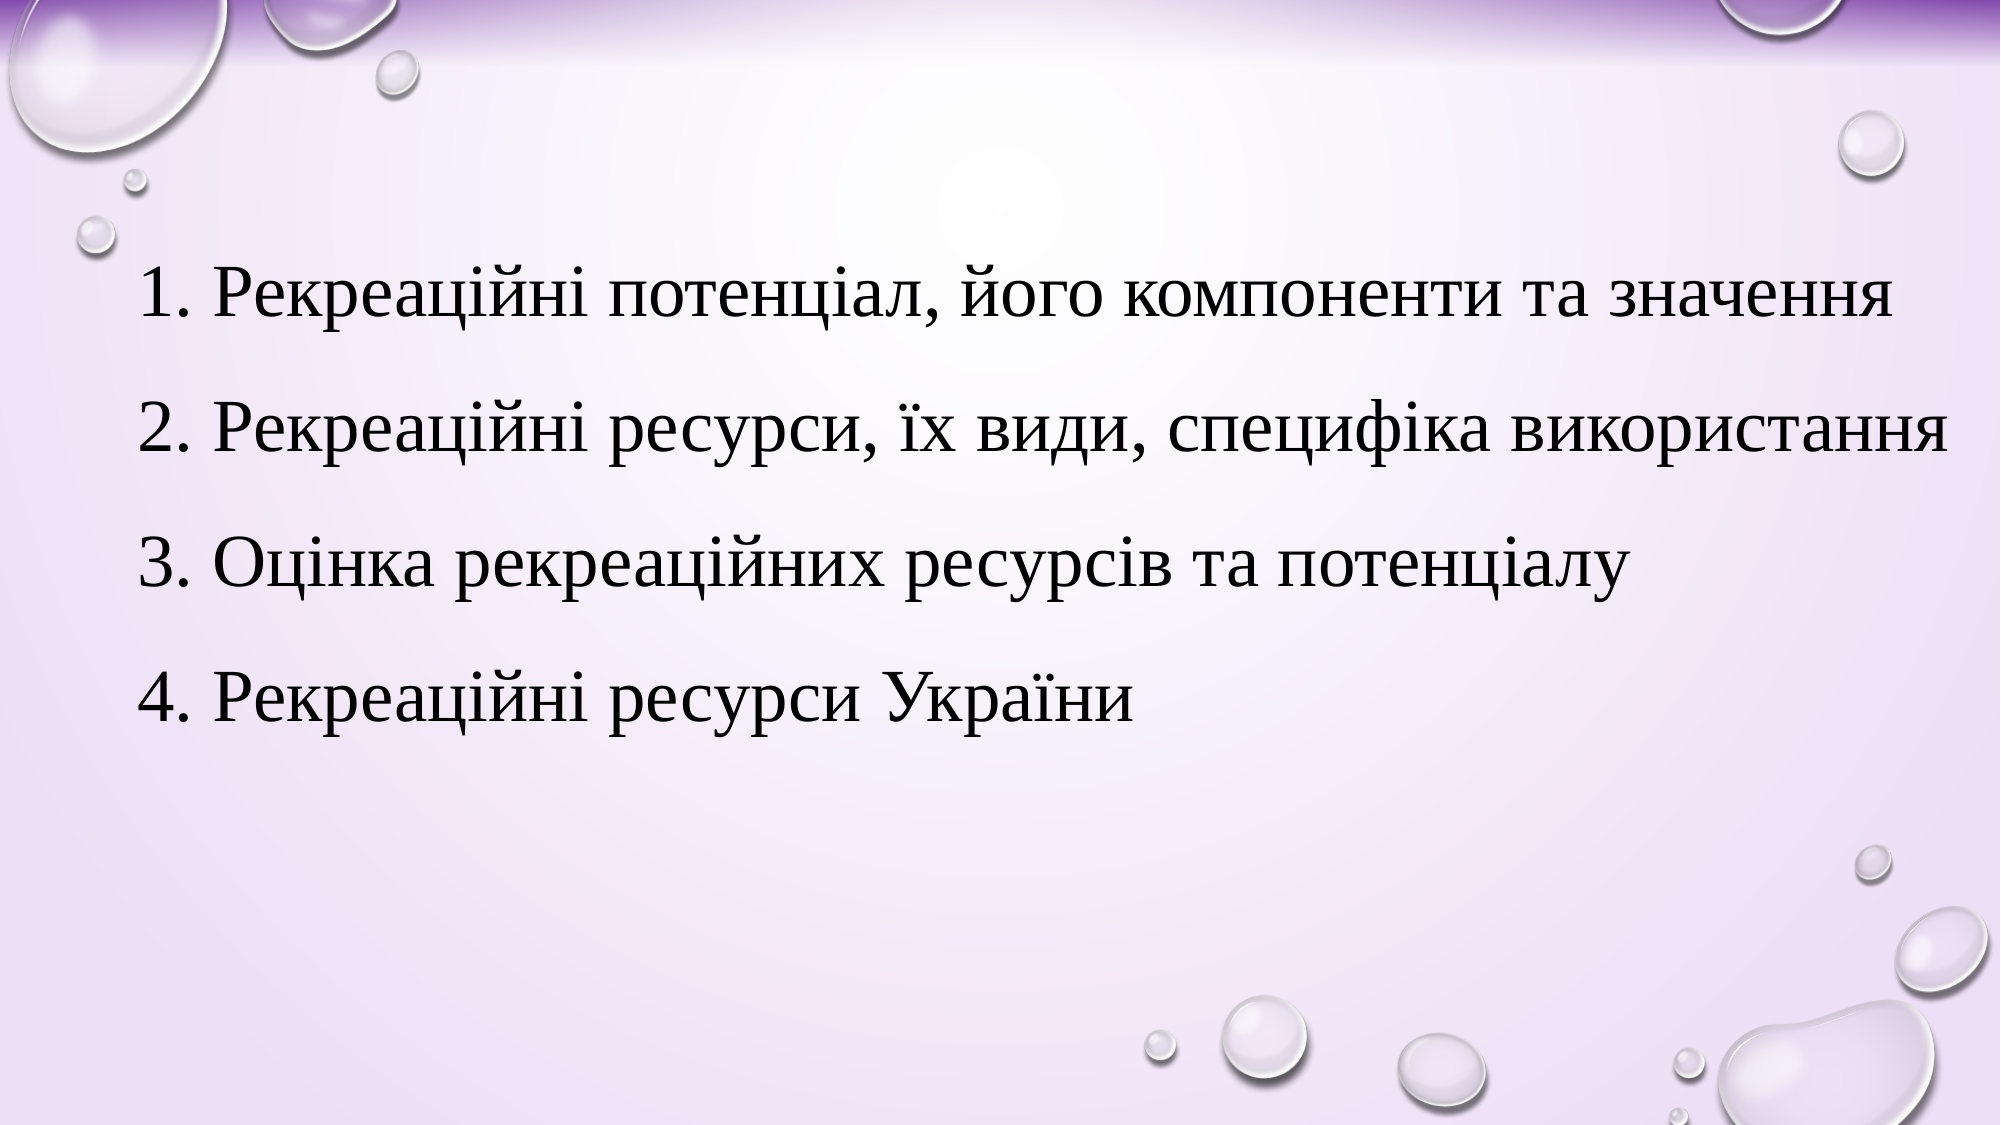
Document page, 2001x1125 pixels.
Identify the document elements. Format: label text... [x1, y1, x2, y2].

text_box 1. Рекреаційні потенціал, його компоненти та значення 2. Рекреаційні ресурси, їх види, специфіка використання 3. Оцінка рекреаційних ресурсів та потенціалу 4. Рекреаційні ресурси України [122, 188, 1967, 744]
picture [0, 0, 2000, 1125]
